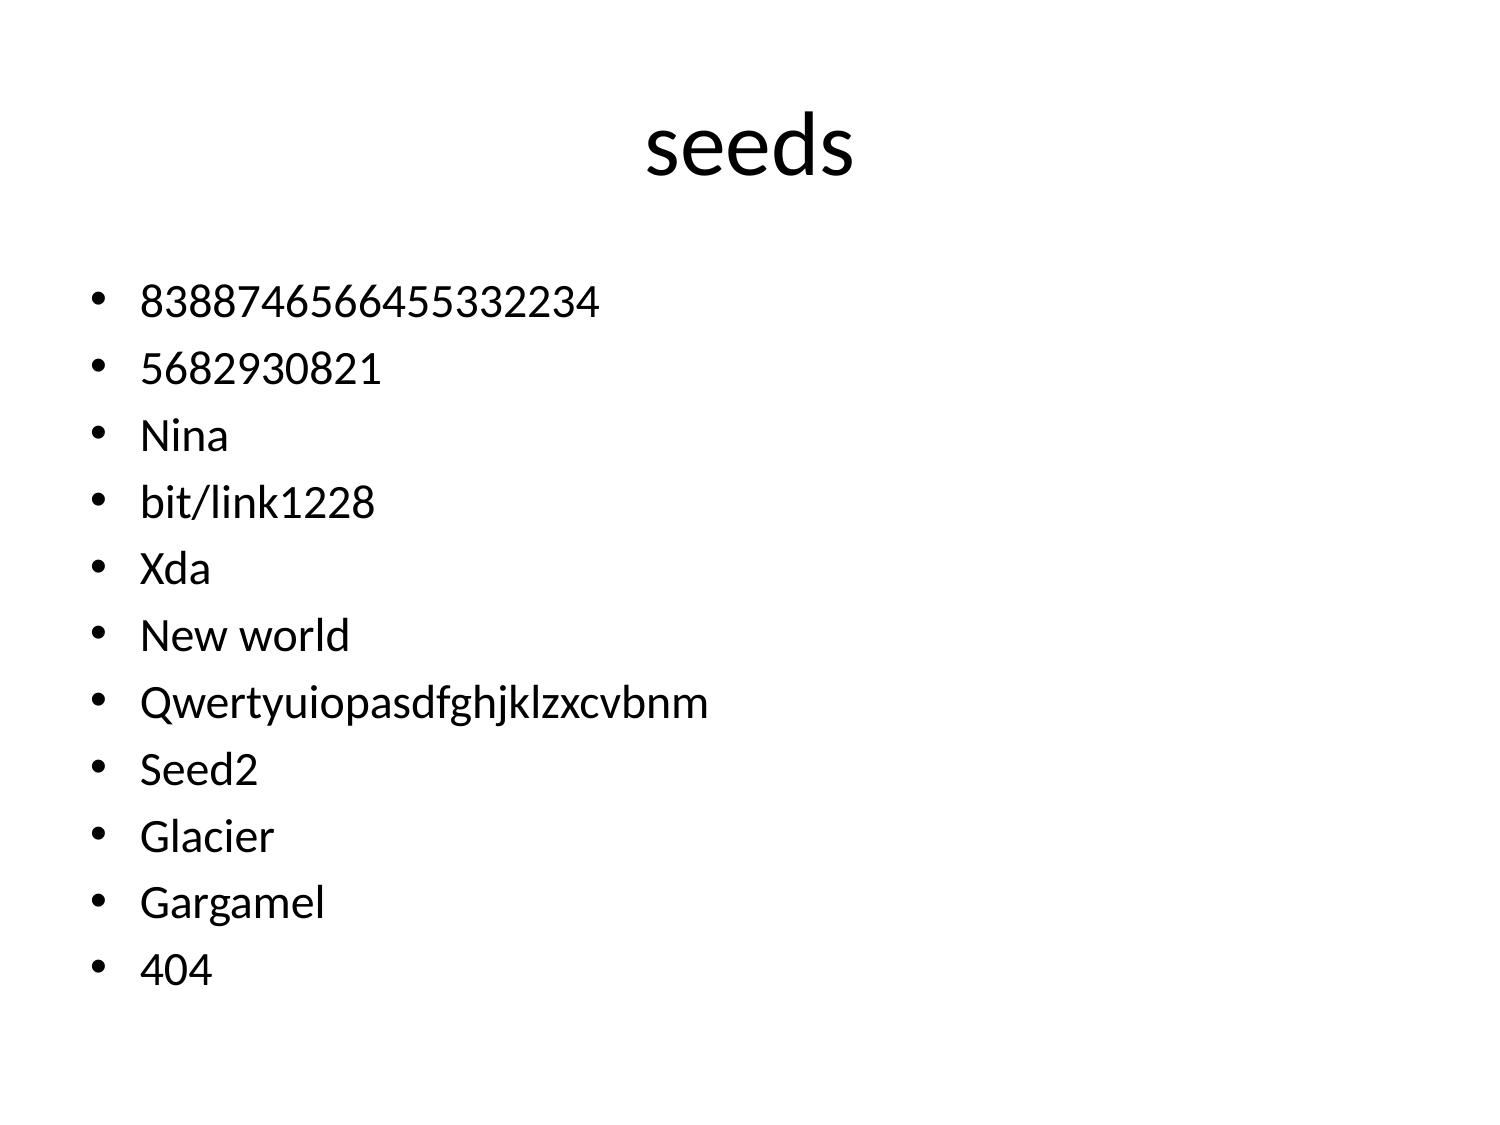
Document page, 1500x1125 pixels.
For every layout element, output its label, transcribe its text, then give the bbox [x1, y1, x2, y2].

list 8388746566455332234 5682930821 Nina bit/link1228 Xda New world Qwertyuiopasdfghjklzxcvbnm Seed2 Glacier Gargamel 404 [75, 262, 1425, 1005]
title seeds [75, 45, 1425, 233]
